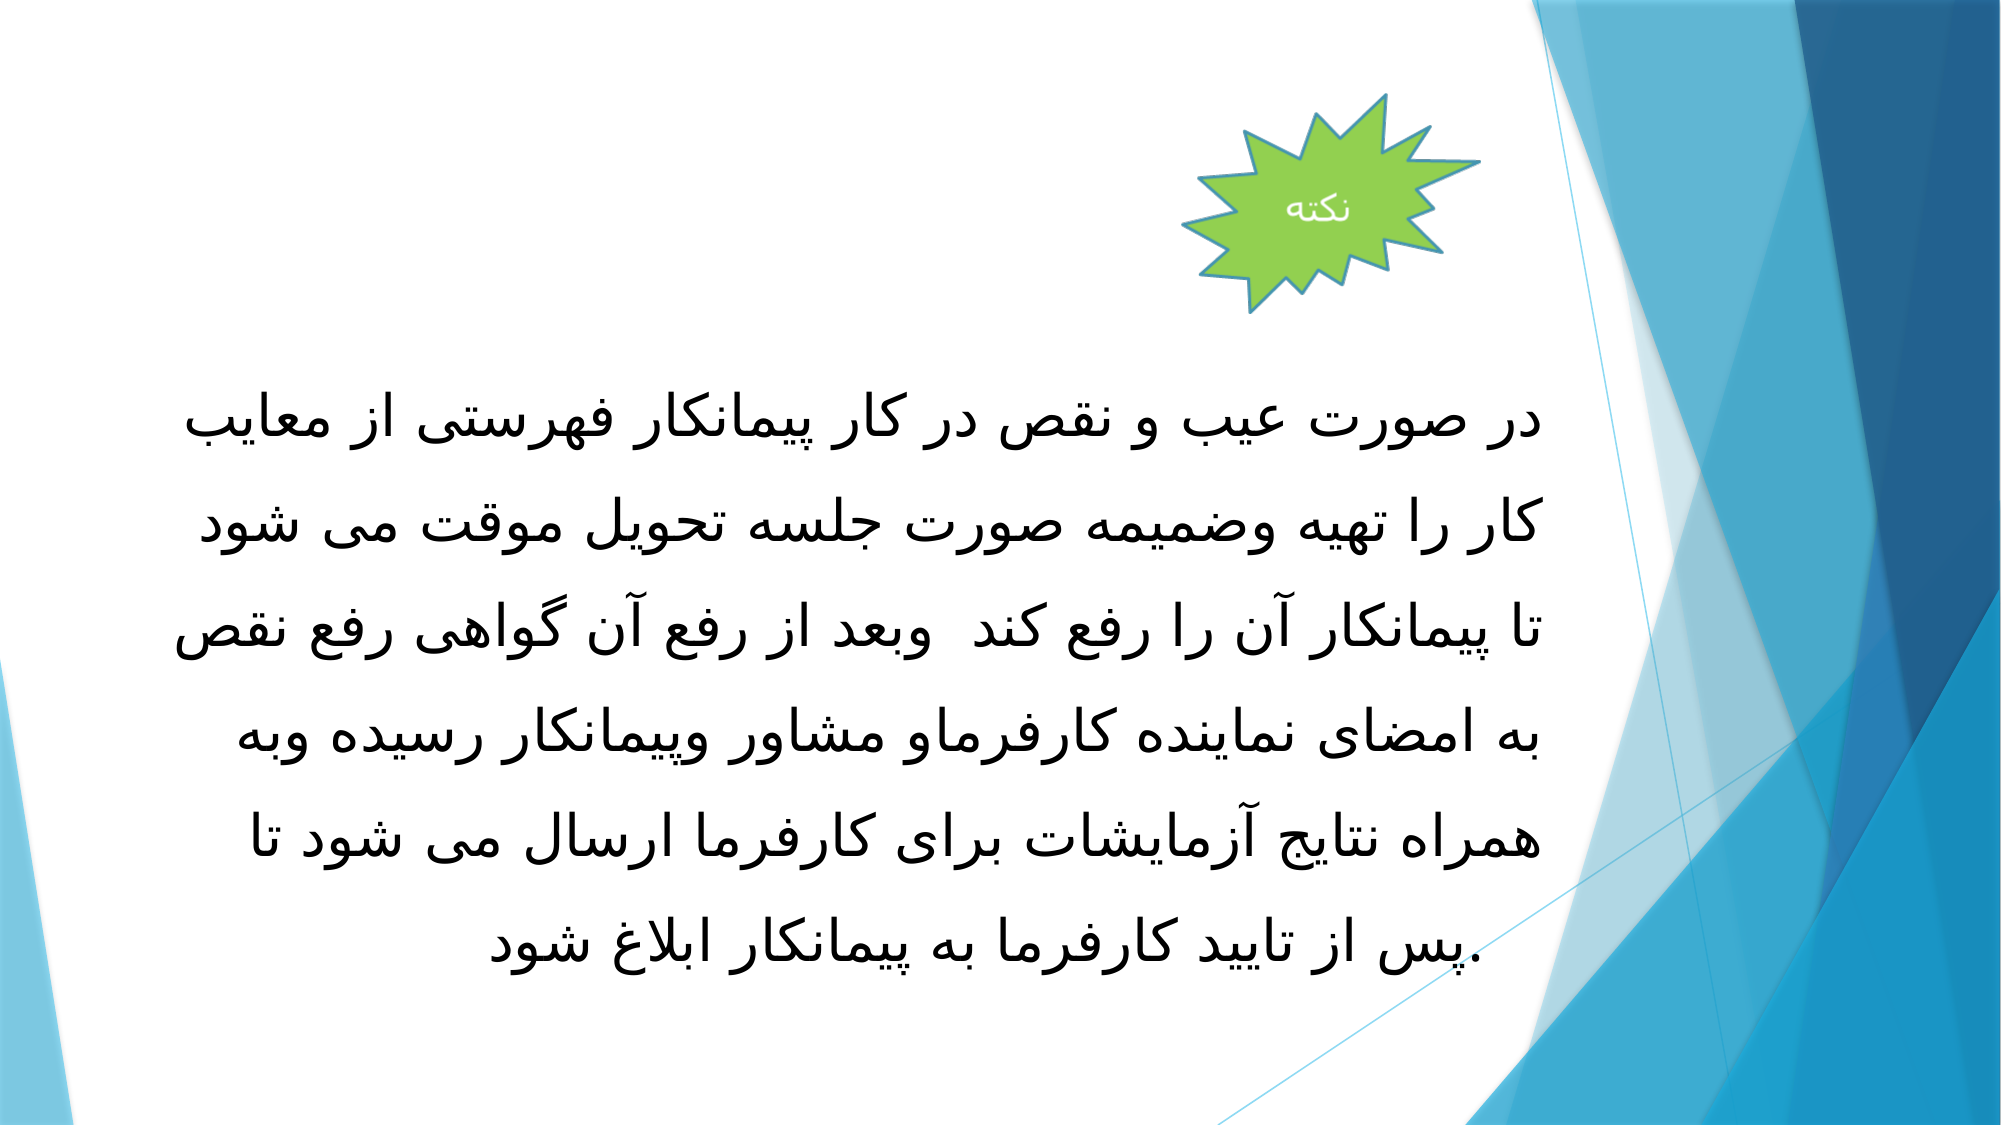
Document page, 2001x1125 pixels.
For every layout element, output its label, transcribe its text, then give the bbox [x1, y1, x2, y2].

picture [1181, 92, 1482, 314]
text_box در صورت عیب و نقص در کار پیمانکار فهرستی از معایب کار را تهیه وضمیمه صورت جلسه تحویل موقت می شود تا پیمانکار آن را رفع کند وبعد از رفع آن گواهی رفع نقص به امضای نماینده کارفرماو مشاور وپیمانکار رسیده وبه همراه نتایج آزمایشات برای کارفرما ارسال می شود تا پس از تایید کارفرما به پیمانکار ابلاغ شود. [156, 335, 1559, 981]
